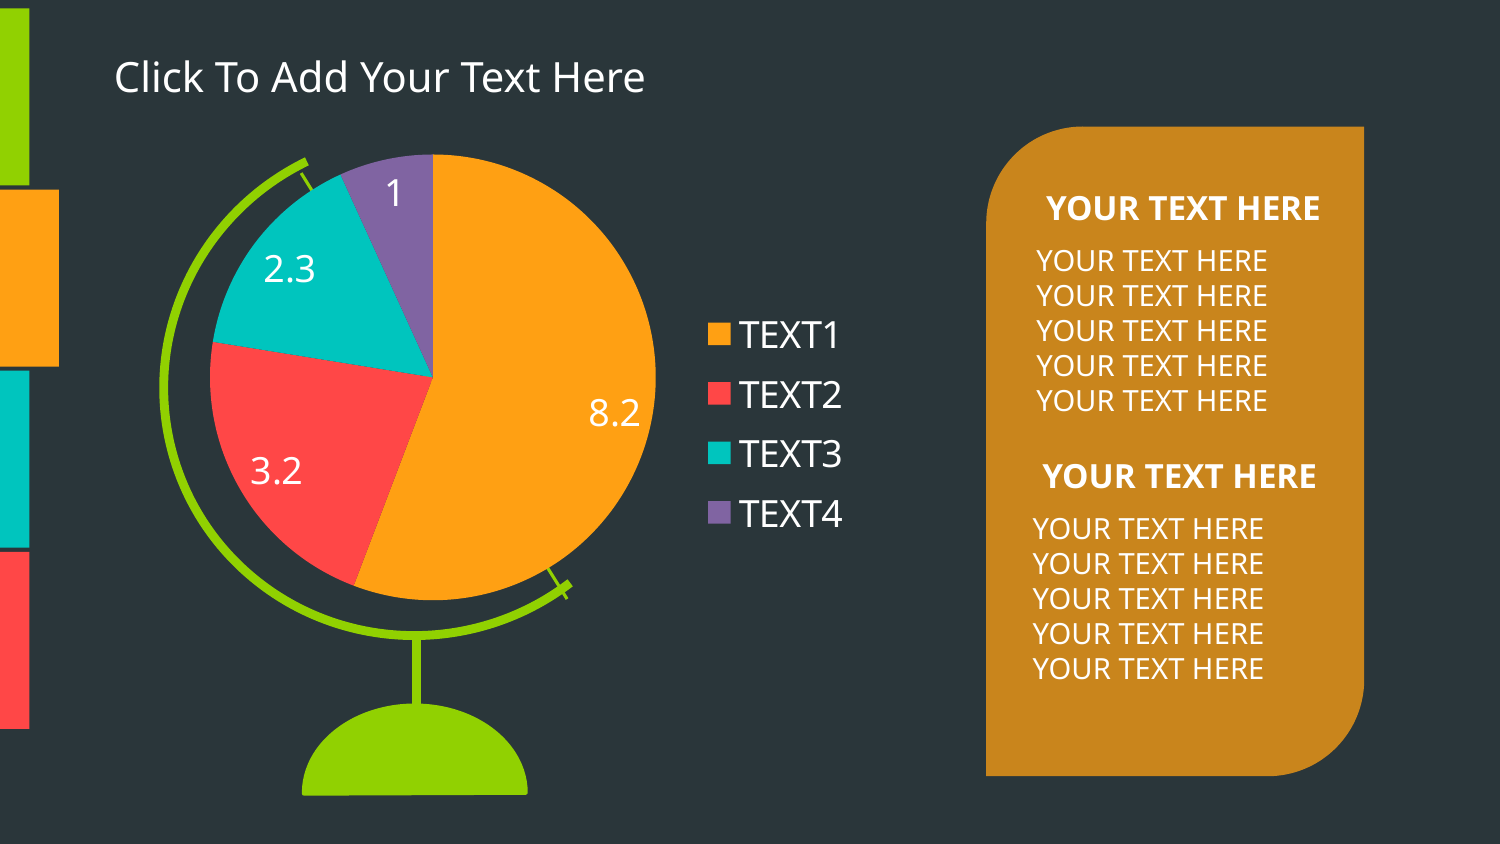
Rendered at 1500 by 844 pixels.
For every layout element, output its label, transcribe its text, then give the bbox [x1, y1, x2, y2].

text_box [301, 765, 528, 796]
text_box Click To Add Your Text Here [99, 43, 662, 88]
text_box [1021, 179, 1346, 417]
text_box [0, 550, 32, 731]
text_box [0, 6, 32, 187]
text_box [0, 369, 32, 550]
text_box [984, 124, 1367, 779]
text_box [1017, 447, 1343, 684]
chart [88, 89, 1089, 757]
text_box [0, 187, 61, 369]
